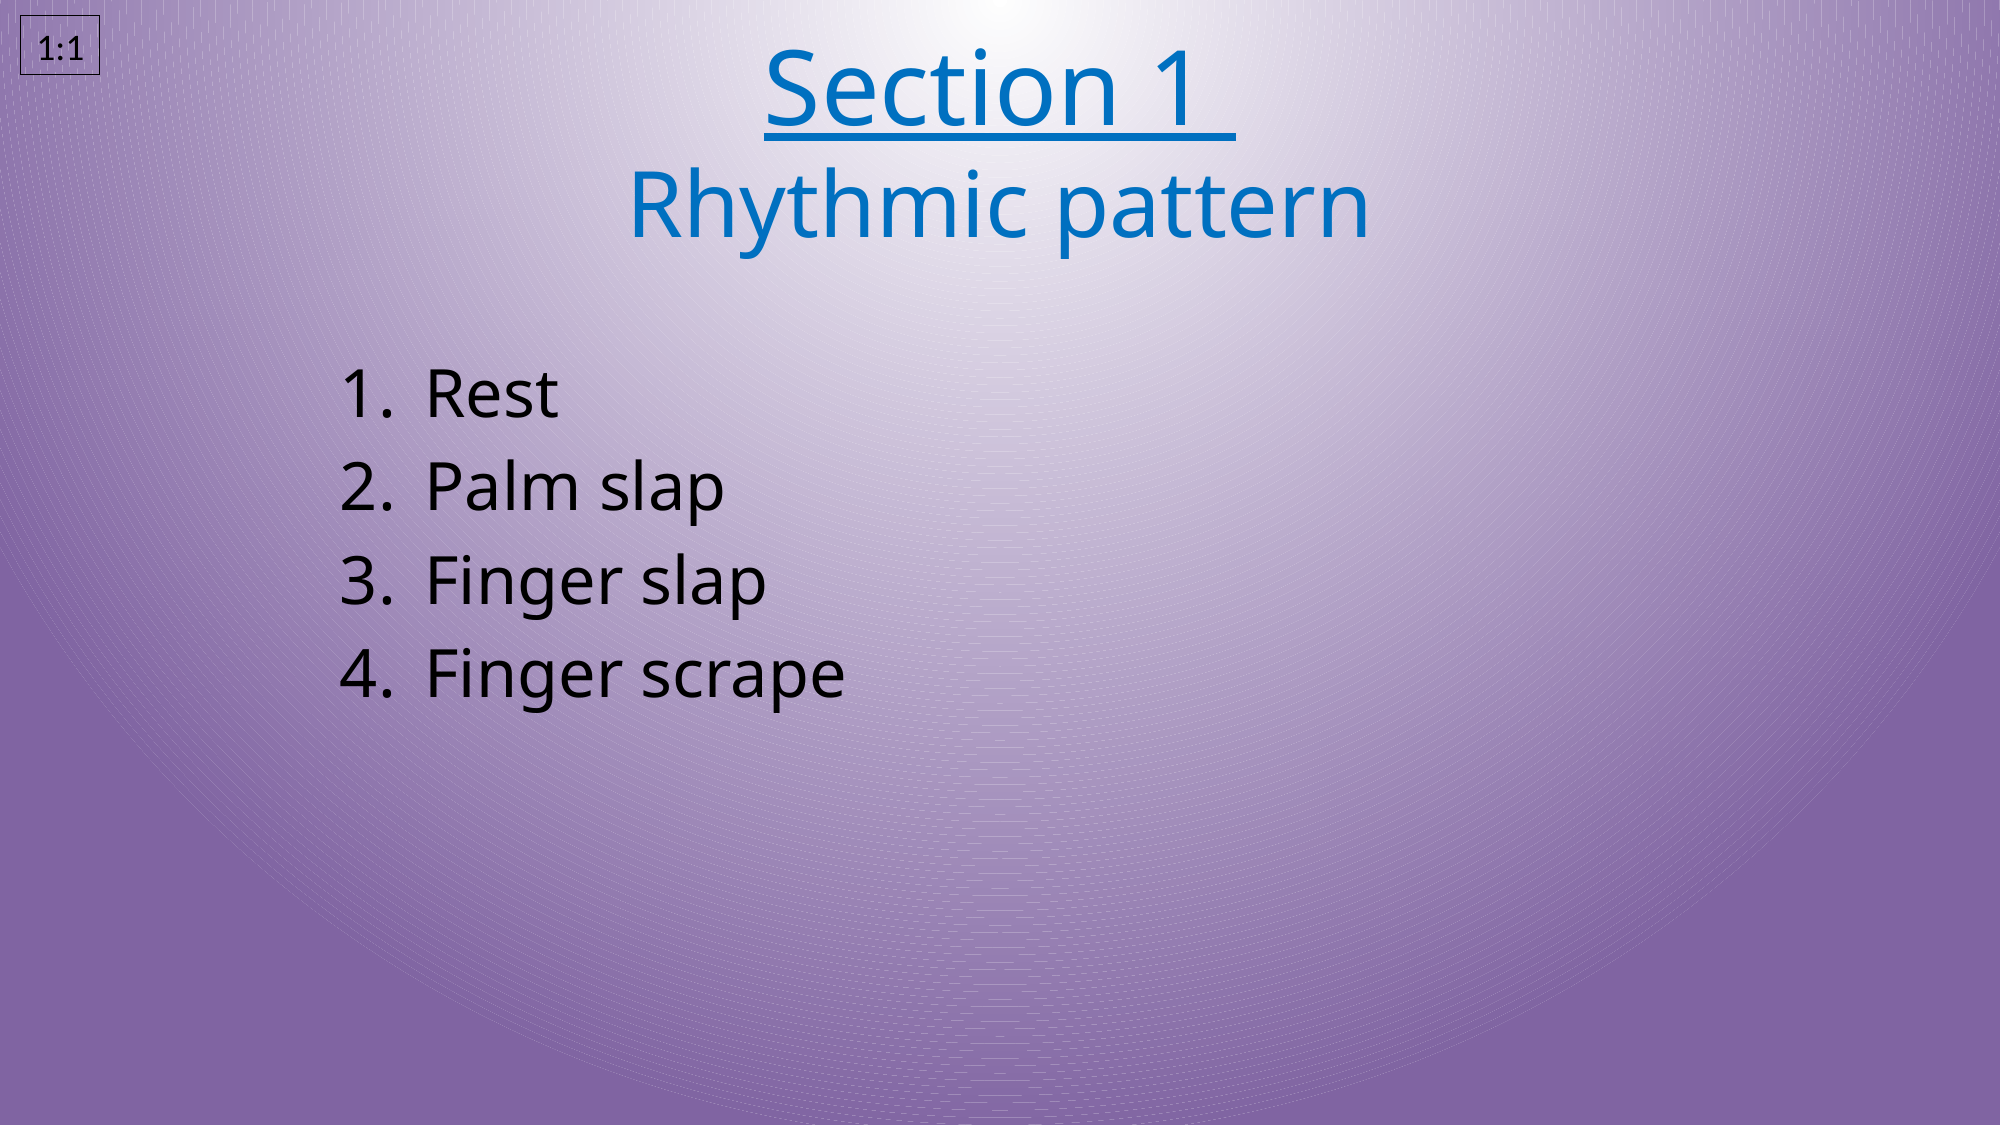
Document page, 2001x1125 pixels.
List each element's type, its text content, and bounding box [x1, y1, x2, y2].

list Rest Palm slap Finger slap Finger scrape [324, 343, 1000, 788]
text_box 1:1 [20, 15, 100, 75]
title Section 1 Rhythmic pattern [99, 45, 1900, 233]
